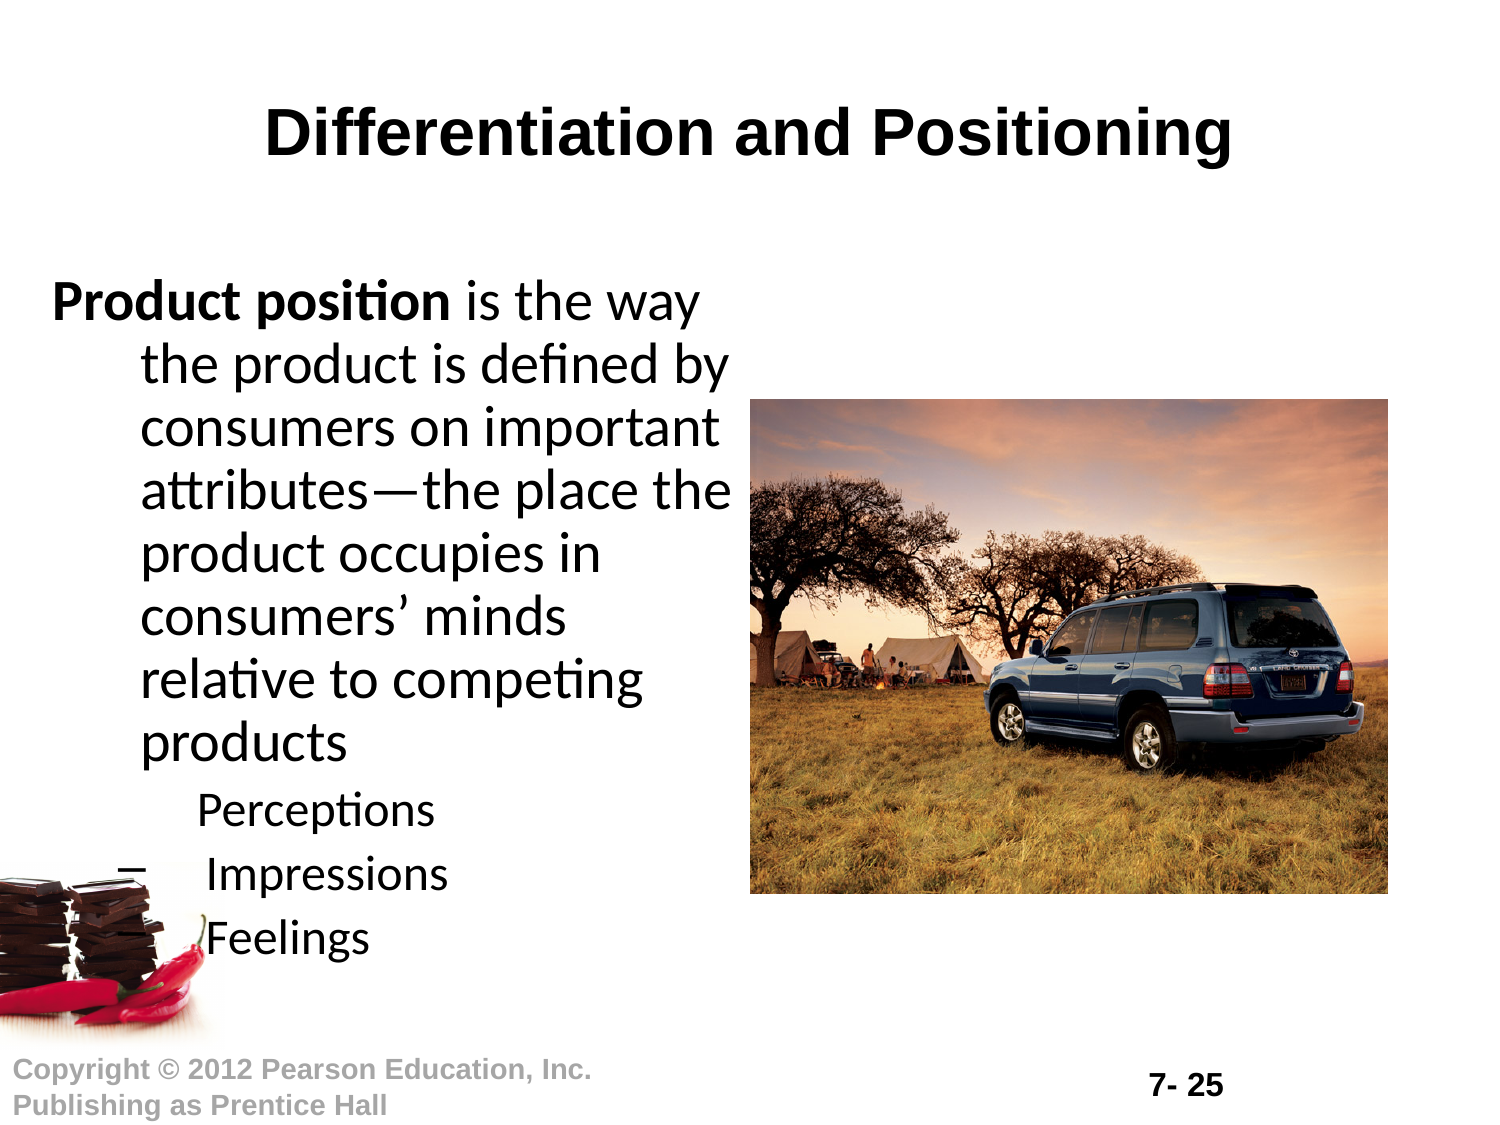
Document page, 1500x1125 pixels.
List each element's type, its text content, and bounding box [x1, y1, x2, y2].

title Differentiation and Positioning [112, 37, 1388, 226]
picture [749, 399, 1388, 894]
picture [0, 862, 225, 1050]
list Product position is the way the product is defined by consumers on important attributes—the place the product occupies in consumers’ minds relative to competing products Perceptions Impressions Feelings [37, 262, 751, 938]
